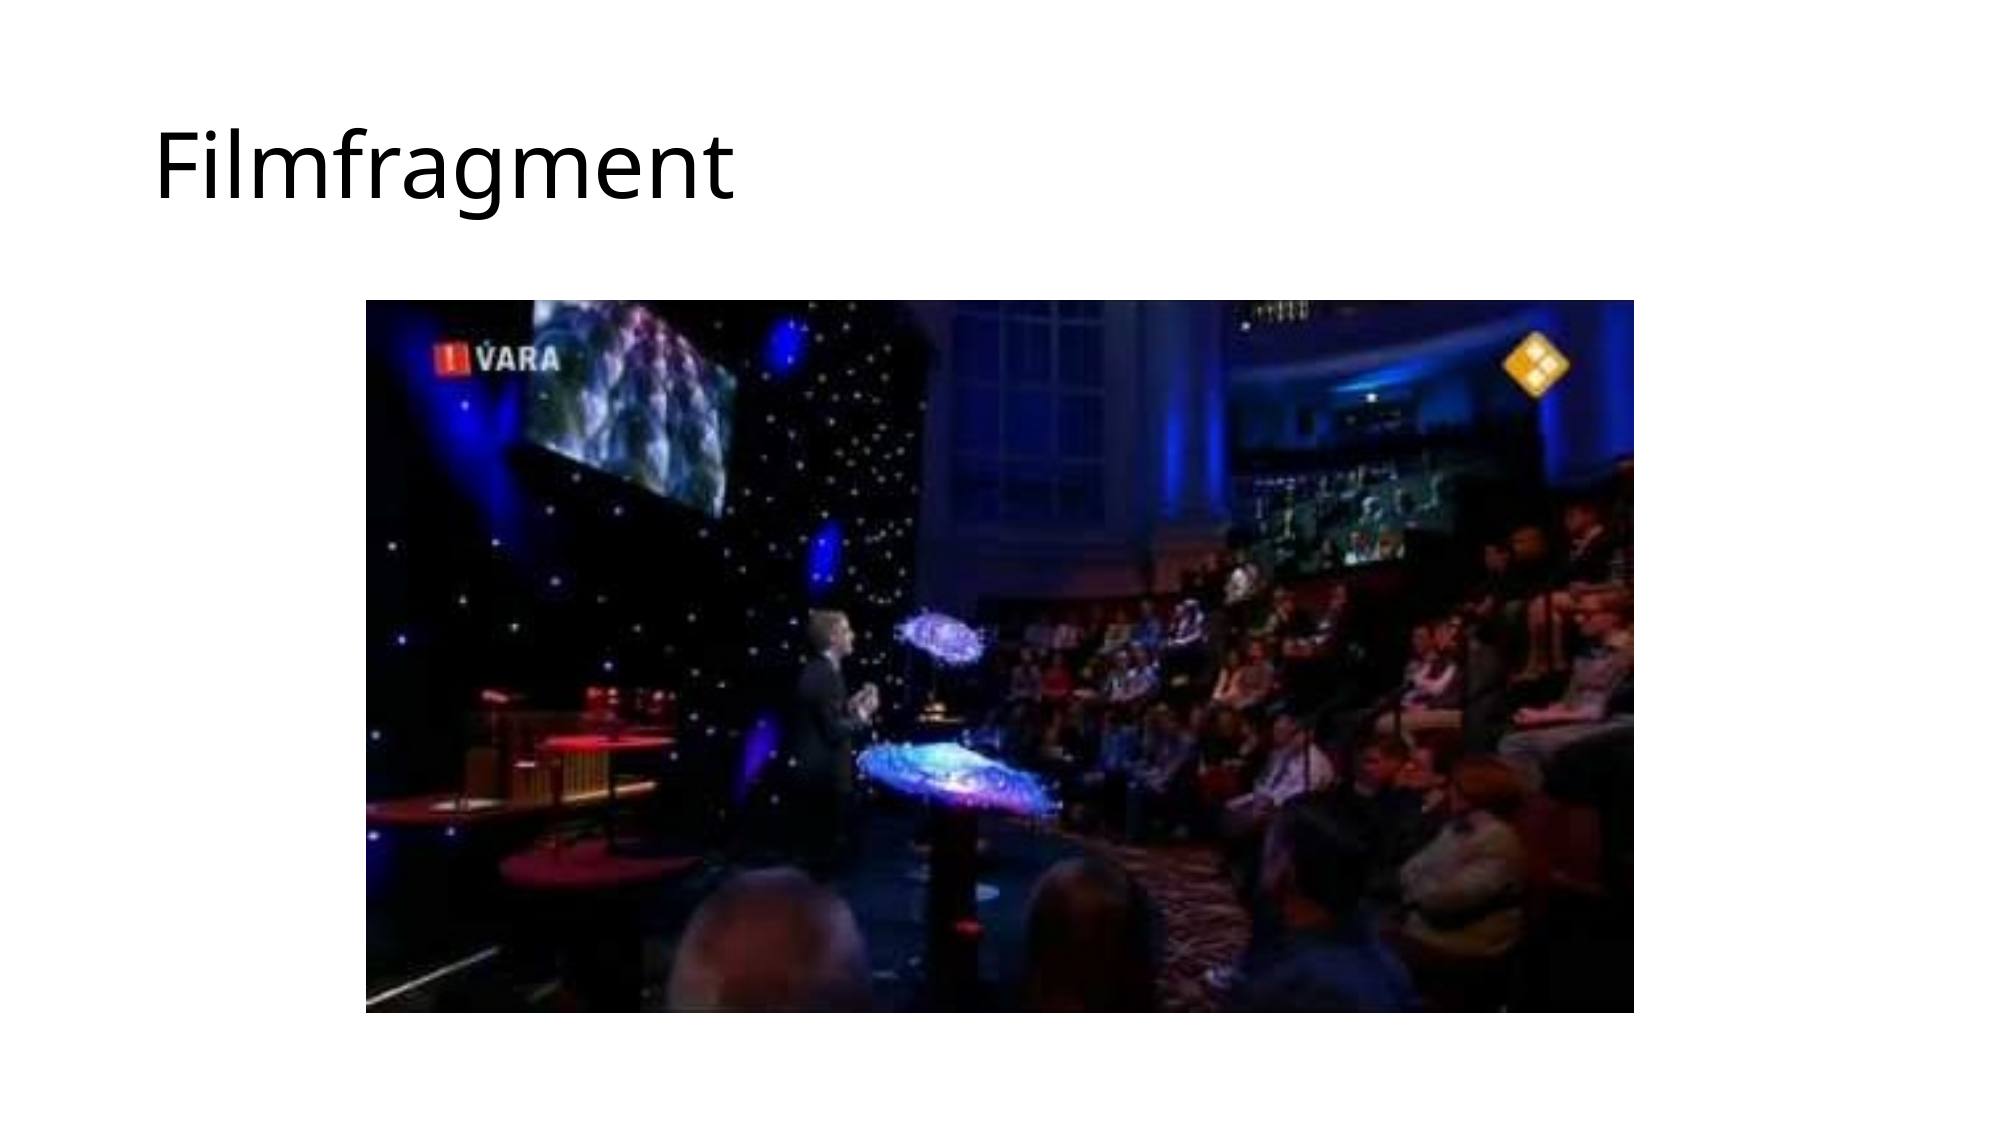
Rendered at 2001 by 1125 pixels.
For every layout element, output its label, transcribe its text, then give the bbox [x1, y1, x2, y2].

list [365, 299, 1635, 1014]
title Filmfragment [137, 59, 1863, 278]
